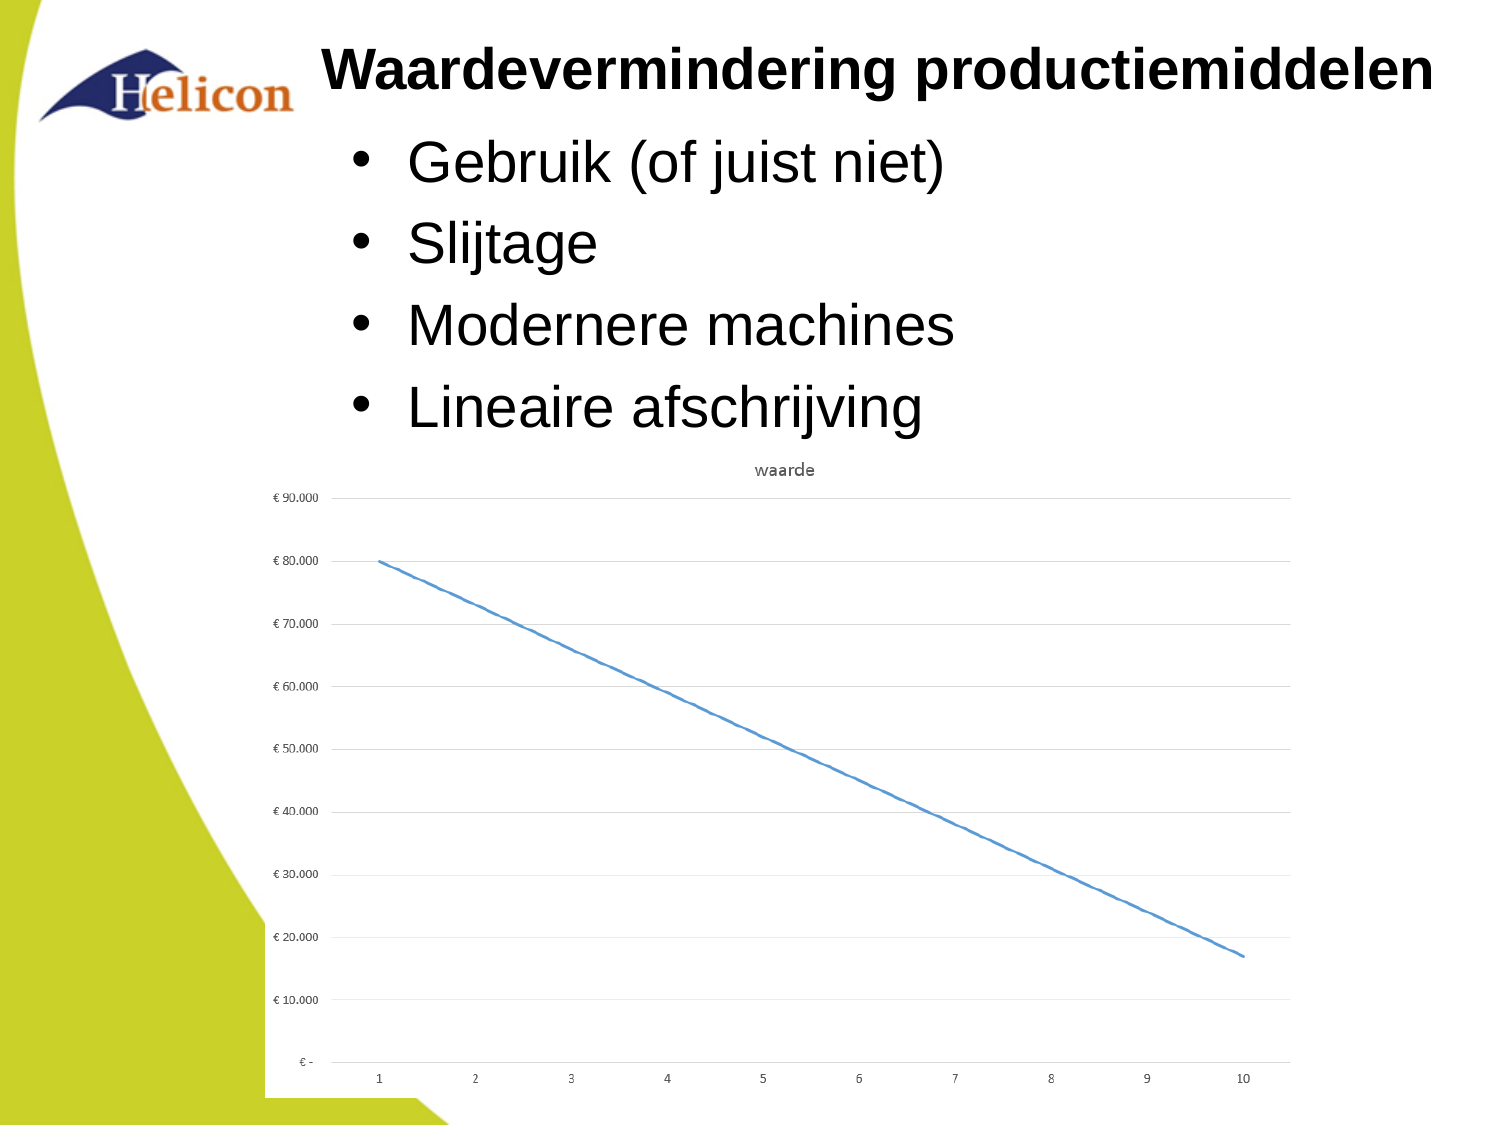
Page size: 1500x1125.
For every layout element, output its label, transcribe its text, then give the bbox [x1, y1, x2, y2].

title Waardevermindering productiemiddelen [306, 13, 1456, 120]
list Gebruik (of juist niet) Slijtage Modernere machines Lineaire afschrijving [336, 116, 1425, 925]
picture [0, 0, 1500, 1125]
